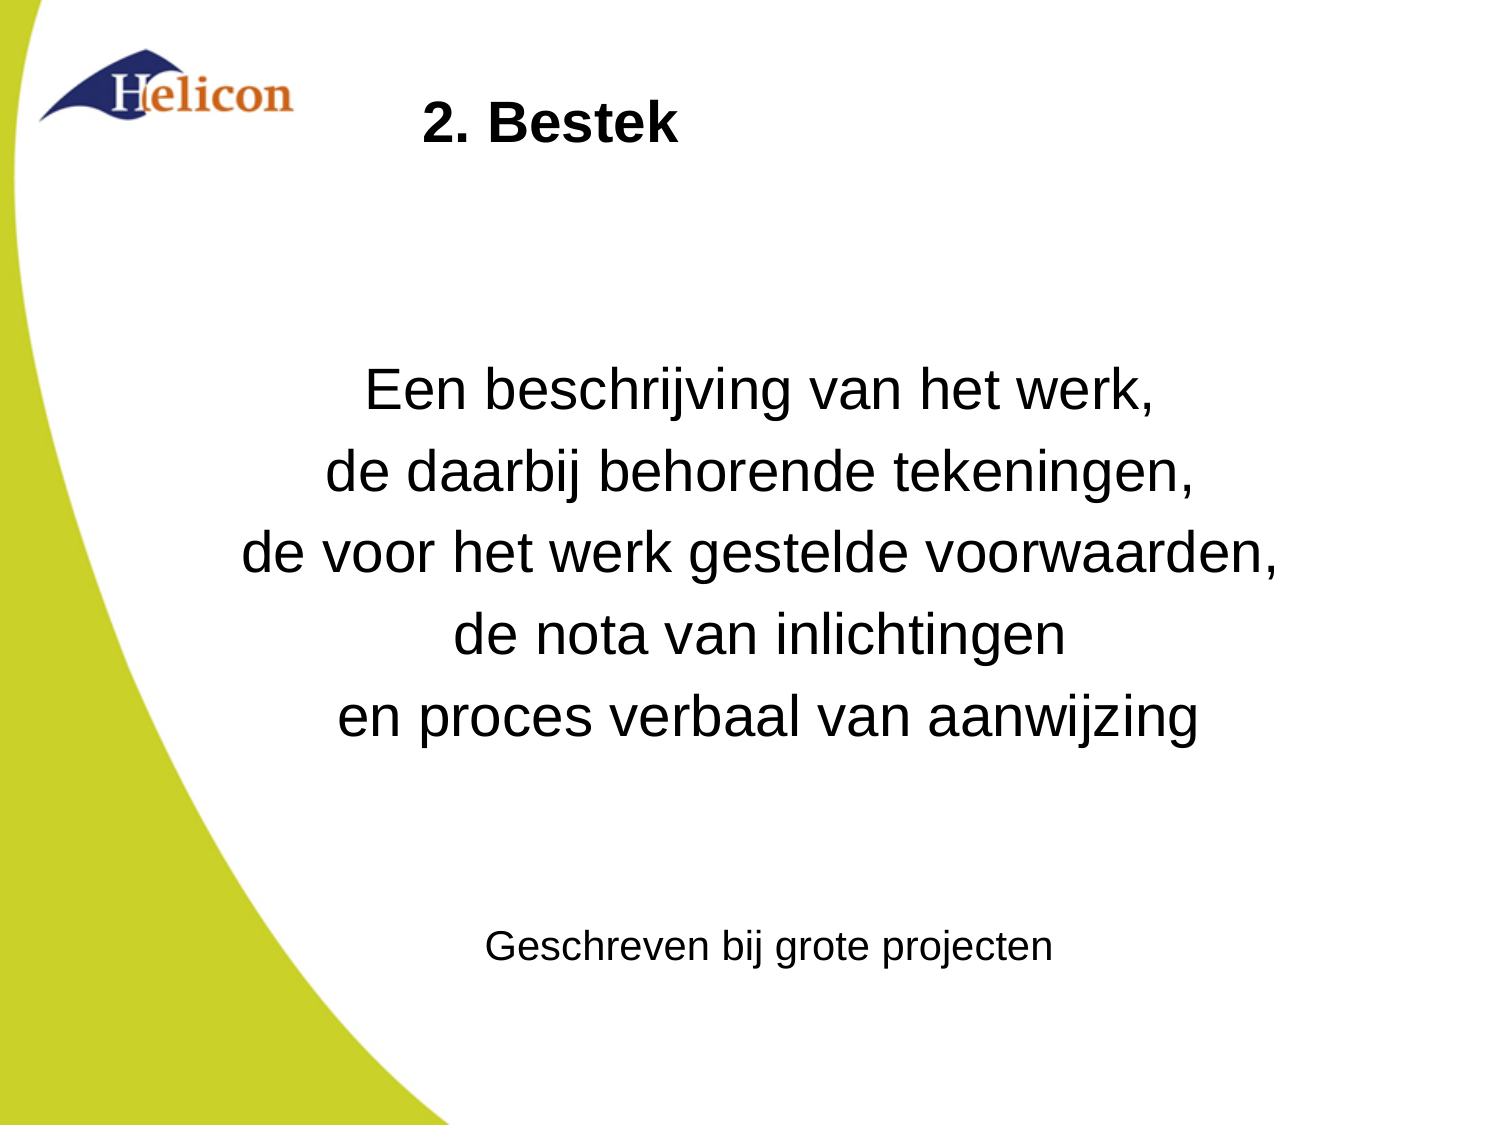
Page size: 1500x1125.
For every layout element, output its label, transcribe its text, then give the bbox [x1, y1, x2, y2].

list Een beschrijving van het werk, de daarbij behorende tekeningen, de voor het werk gestelde voorwaarden, de nota van inlichtingen en proces verbaal van aanwijzing Geschreven bij grote projecten [100, 262, 1438, 1000]
picture [0, 0, 1500, 1125]
title 2. Bestek [407, 37, 1438, 200]
